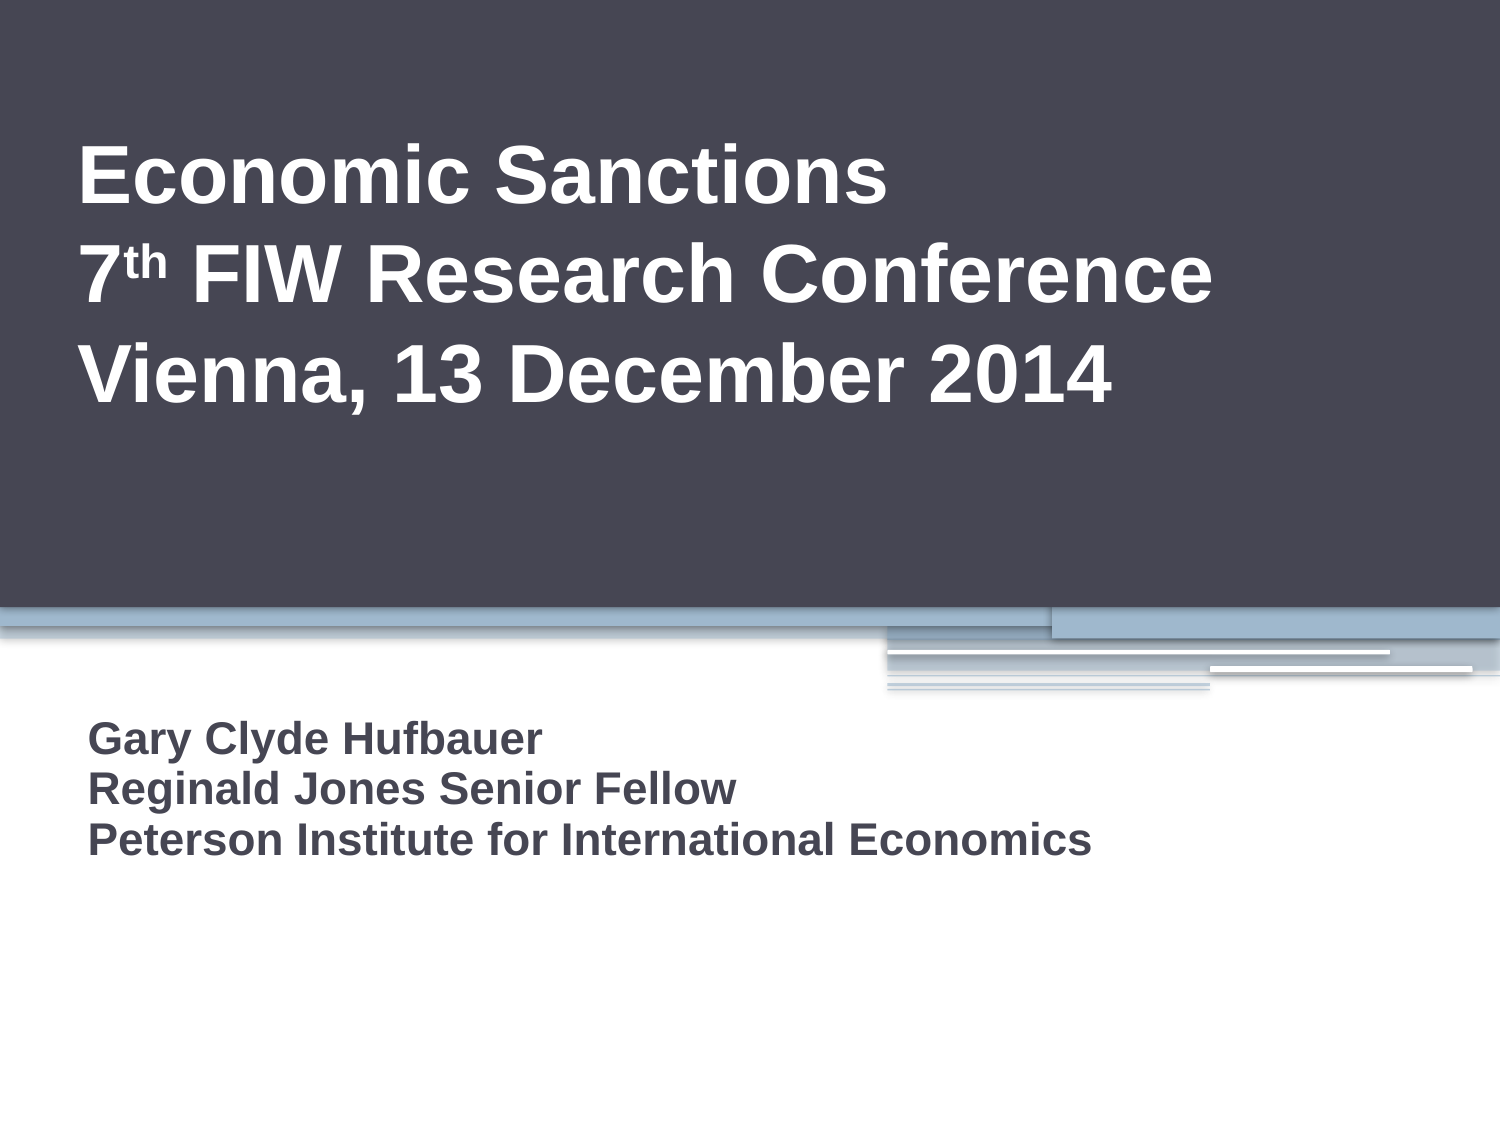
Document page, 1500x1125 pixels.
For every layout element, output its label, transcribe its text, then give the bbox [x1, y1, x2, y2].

subtitle Gary Clyde Hufbauer Reginald Jones Senior Fellow Gary Clyde Hufbauer Reginald Jones Senior Fellow Peterson Institute for International Economics [62, 487, 1263, 925]
title Economic Sanctions 7th FIW Research Conference Vienna, 13 December 2014 [62, 112, 1500, 525]
